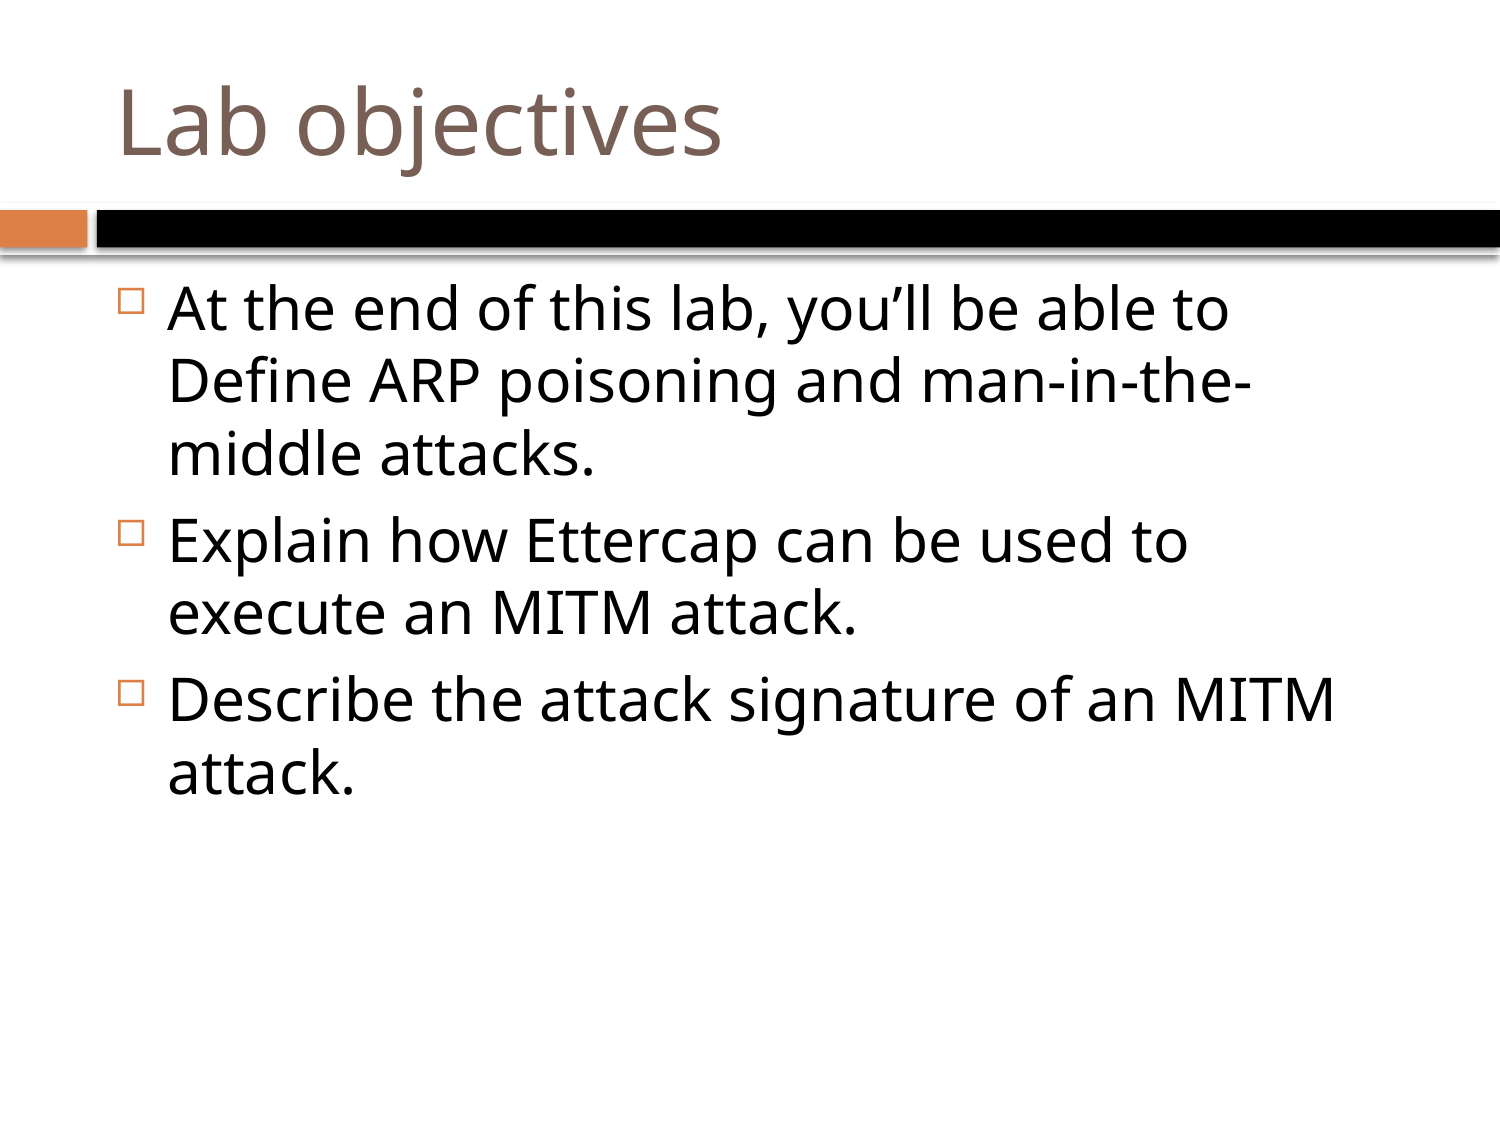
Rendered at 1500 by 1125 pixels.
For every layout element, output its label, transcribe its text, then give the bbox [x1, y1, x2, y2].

list At the end of this lab, you’ll be able to Define ARP poisoning and man-in-the-middle attacks. Explain how Ettercap can be used to execute an MITM attack. Describe the attack signature of an MITM attack. [100, 262, 1438, 1000]
title Lab objectives [100, 37, 1438, 200]
